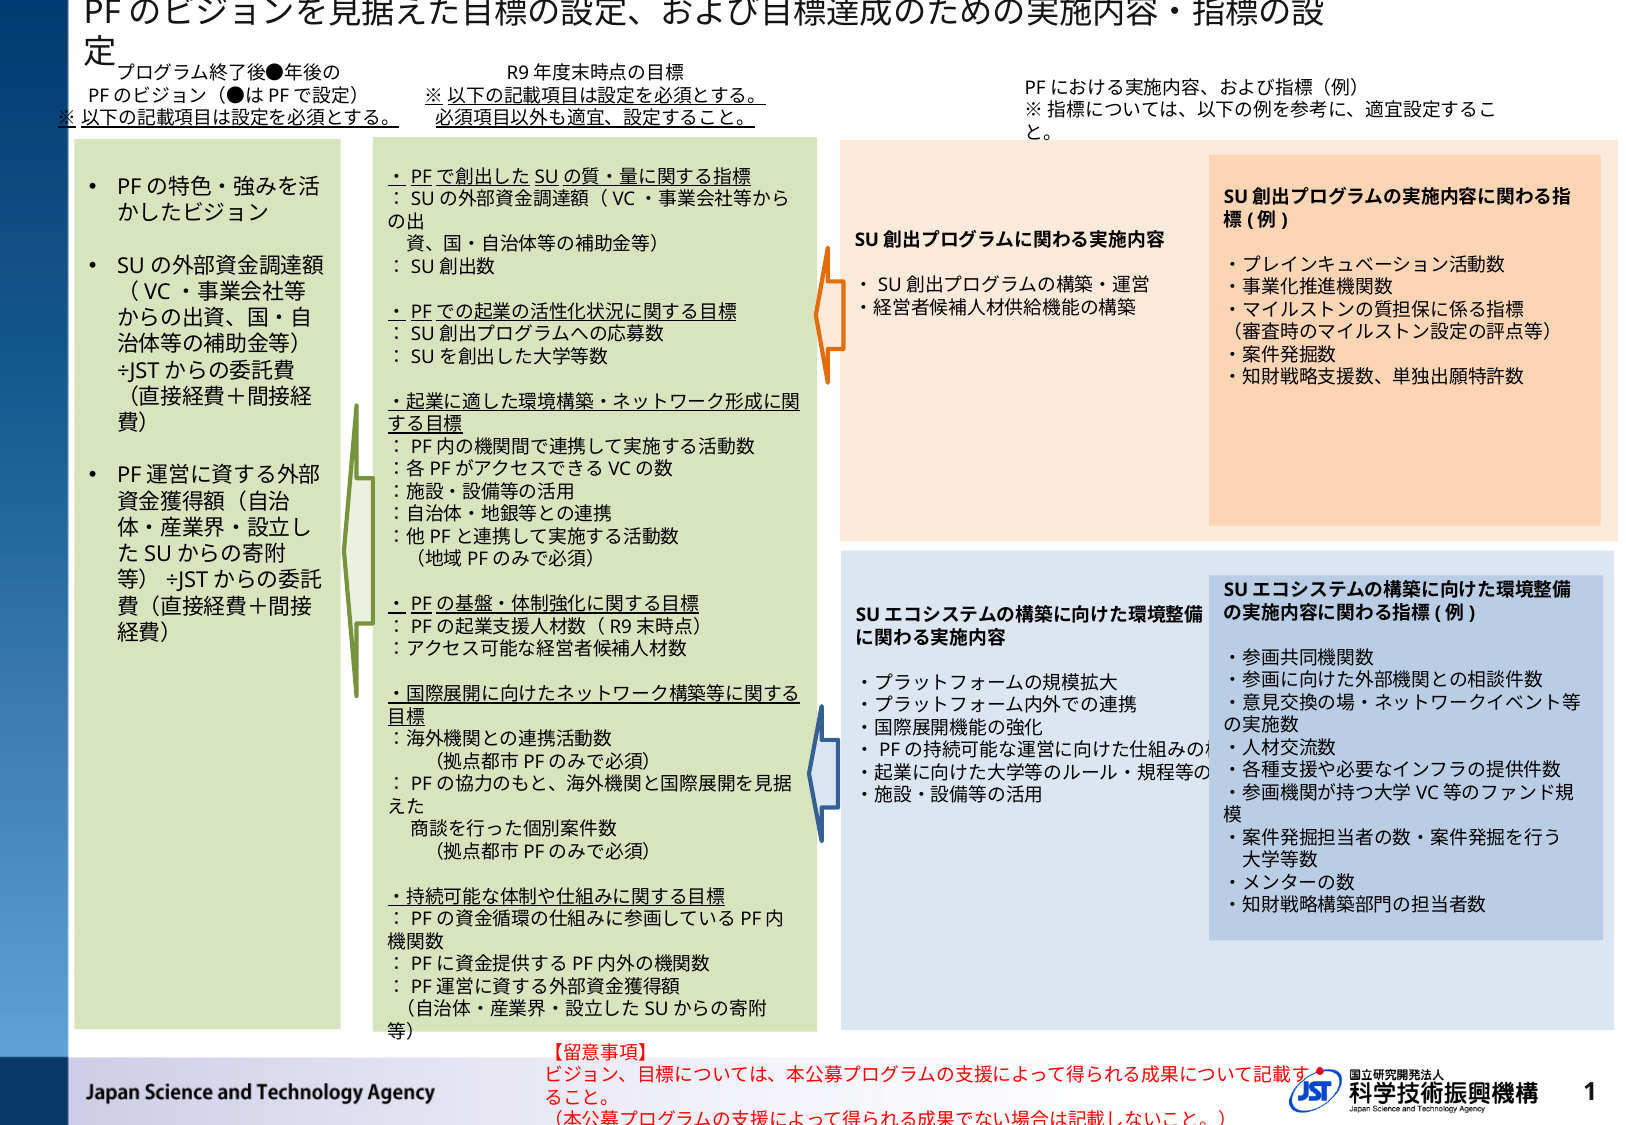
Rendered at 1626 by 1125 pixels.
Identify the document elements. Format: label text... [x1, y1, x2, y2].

picture [0, 0, 528, 1125]
text_box ・PFで創出したSUの質・量に関する指標 ：SUの外部資金調達額（VC・事業会社等からの出 資、国・自治体等の補助金等） ：SU創出数 ・PFでの起業の活性化状況に関する目標 ：SU創出プログラムへの応募数 ：SUを創出した大学等数 ・起業に適した環境構築・ネットワーク形成に関する目標 ：PF内の機関間で連携して実施する活動数 ：各PFがアクセスできるVCの数 ：施設・設備等の活用 ：自治体・地銀等との連携 ：他PFと連携して実施する活動数 （地域PFのみで必須） ・PFの基盤・体制強化に関する目標 ：PFの起業支援人材数（R9末時点） ：アクセス可能な経営者候補人材数 ・国際展開に向けたネットワーク構築等に関する目標 ：海外機関との連携活動数 （拠点都市PFのみで必須） ：PFの協力のもと、海外機関と国際展開を見据えた 商談を行った個別案件数 （拠点都市PFのみで必須） ・持続可能な体制や仕組みに関する目標 ：PFの資金循環の仕組みに参画しているPF内機関数 ：PFに資金提供するPF内外の機関数 ：PF運営に資する外部資金獲得額 （自治体・産業界・設立したSUからの寄附等） [372, 137, 818, 1032]
text_box SUエコシステムの構築に向けた環境整備 に関わる実施内容 ・プラットフォームの規模拡大 ・プラットフォーム内外での連携 ・国際展開機能の強化 ・PFの持続可能な運営に向けた仕組みの検討 ・起業に向けた大学等のルール・規程等の整備 ・施設・設備等の活用 [841, 550, 1615, 1030]
text_box [813, 245, 846, 385]
text_box R9年度末時点の目標 ※以下の記載項目は設定を必須とする。 必須項目以外も適宜、設定すること。 [408, 51, 783, 138]
text_box [341, 403, 375, 699]
text_box 【留意事項】 ビジョン、目標については、本公募プログラムの支援によって得られる成果について記載すること。 （本公募プログラムの支援によって得られる成果でない場合は記載しないこと。） [528, 1031, 1330, 1125]
text_box PFにおける実施内容、および指標（例） ※指標については、以下の例を参考に、適宜設定すること。 [1008, 66, 1533, 153]
slide_number 1 [1540, 1062, 1613, 1123]
text_box PFの特色・強みを活かしたビジョン SUの外部資金調達額（VC・事業会社等からの出資、国・自治体等の補助金等）÷JSTからの委託費（直接経費＋間接経費） PF運営に資する外部資金獲得額（自治体・産業界・設立したSUからの寄附等）÷JSTからの委託費（直接経費＋間接経費） [74, 139, 341, 1030]
text_box SUエコシステムの構築に向けた環境整備 の実施内容に関わる指標(例) ・参画共同機関数 ・参画に向けた外部機関との相談件数 ・意見交換の場・ネットワークイベント等の実施数 ・人材交流数 ・各種支援や必要なインフラの提供件数 ・参画機関が持つ大学VC等のファンド規模 ・案件発掘担当者の数・案件発掘を行う 大学等数 ・メンターの数 ・知財戦略構築部門の担当者数 [1209, 575, 1604, 941]
picture [783, 0, 1626, 1125]
text_box [806, 703, 841, 844]
text_box SU創出プログラムの実施内容に関わる指標(例) ・プレインキュベーション活動数 ・事業化推進機関数 ・マイルストンの質担保に係る指標 （審査時のマイルストン設定の評点等） ・案件発掘数 ・知財戦略支援数、単独出願特許数 [1209, 154, 1601, 526]
text_box プログラム終了後●年後の PFのビジョン（●はPFで設定） ※以下の記載項目は設定を必須とする。 [41, 51, 408, 160]
title PFのビジョンを見据えた目標の設定、および目標達成のための実施内容・指標の設定 [68, 0, 1345, 65]
picture [341, 160, 372, 548]
text_box SU創出プログラムに関わる実施内容 ・SU創出プログラムの構築・運営 ・経営者候補人材供給機能の構築 [839, 139, 1618, 542]
